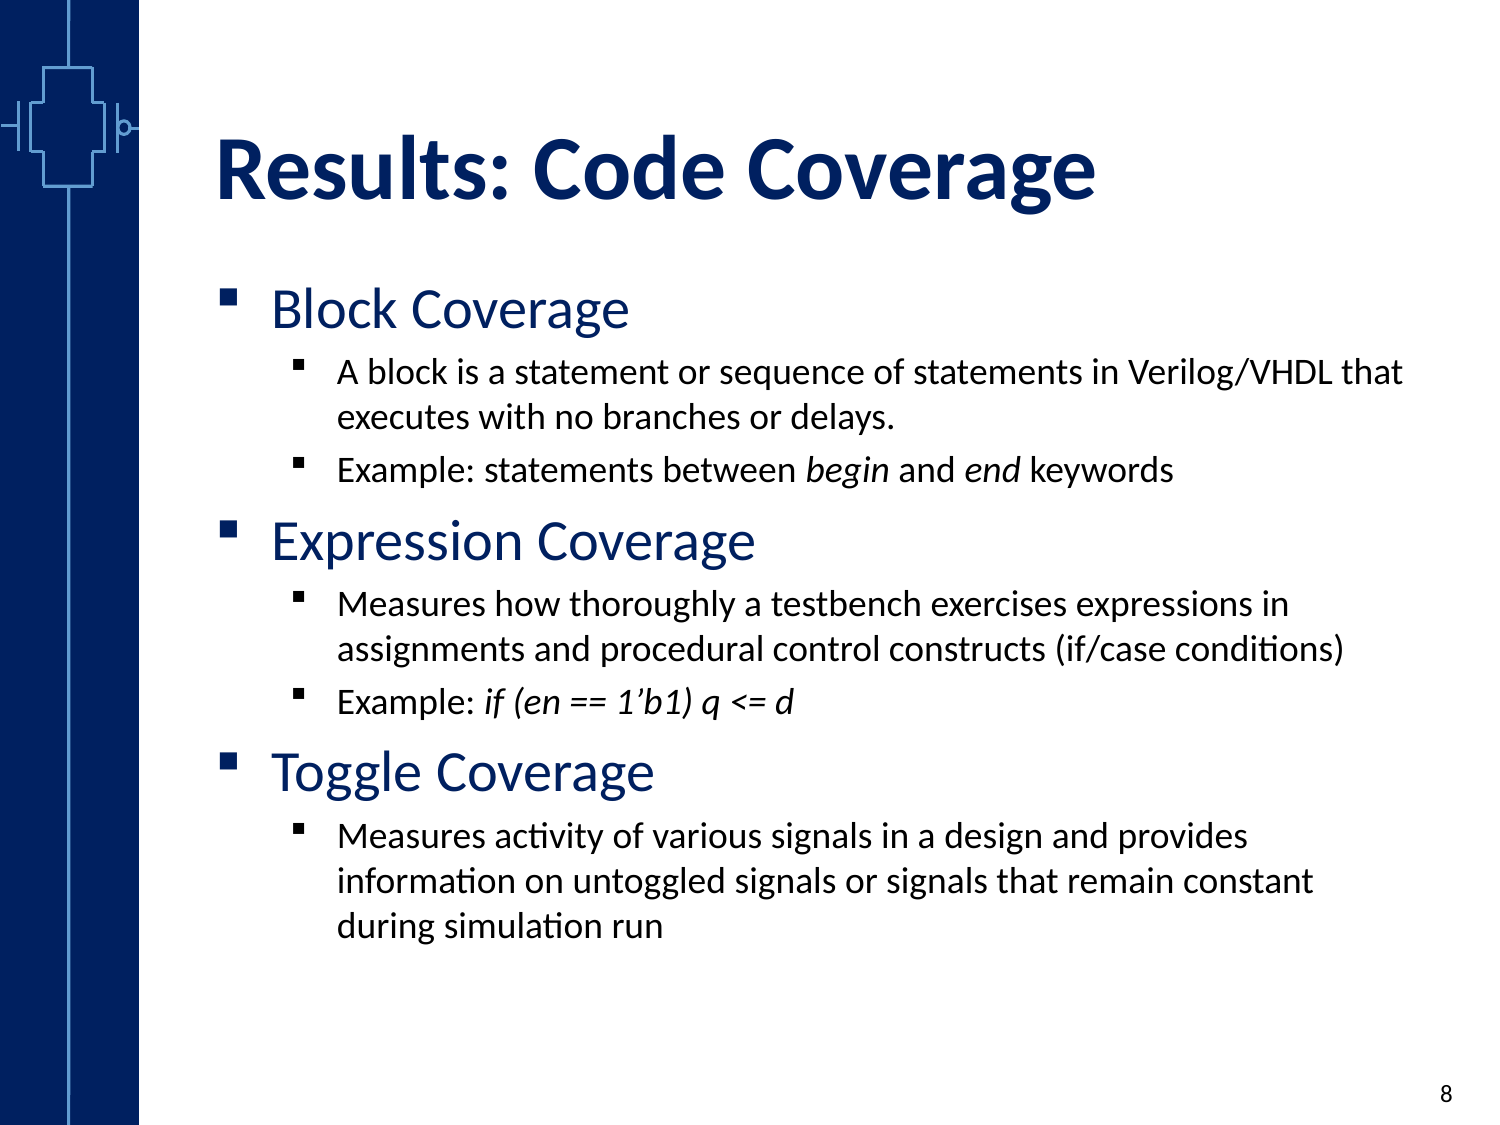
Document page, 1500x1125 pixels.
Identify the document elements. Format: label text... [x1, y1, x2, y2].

list Block Coverage A block is a statement or sequence of statements in Verilog/VHDL that executes with no branches or delays. Example: statements between begin and end keywords Expression Coverage Measures how thoroughly a testbench exercises expressions in assignments and procedural control constructs (if/case conditions) Example: if (en == 1’b1) q <= d Toggle Coverage Measures activity of various signals in a design and provides information on untoggled signals or signals that remain constant during simulation run [200, 262, 1425, 988]
title Results: Code Coverage [200, 37, 1388, 225]
slide_number 8 [1425, 1062, 1488, 1123]
